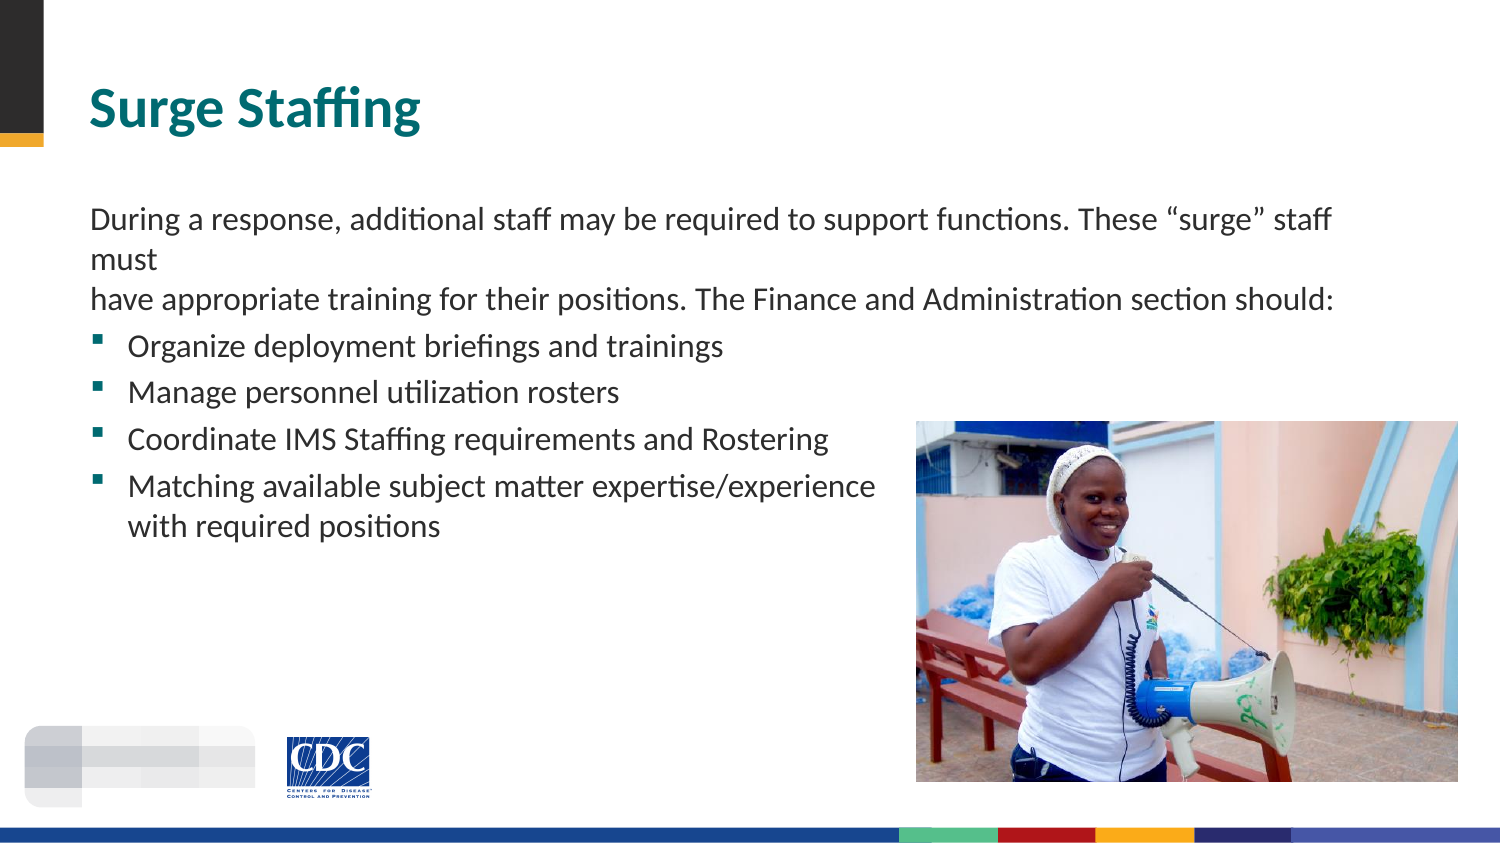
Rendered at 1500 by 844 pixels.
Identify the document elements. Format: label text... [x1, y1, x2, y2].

list During a response, additional staff may be required to support functions. These “surge” staff must have appropriate training for their positions. The Finance and Administration section should: Organize deployment briefings and trainings Manage personnel utilization rosters Coordinate IMS Staffing requirements and Rostering Matching available subject matter expertise/experience with required positions [75, 190, 1414, 739]
title Surge Staffing [75, 33, 1425, 147]
picture [287, 739, 372, 798]
picture [915, 421, 1458, 782]
